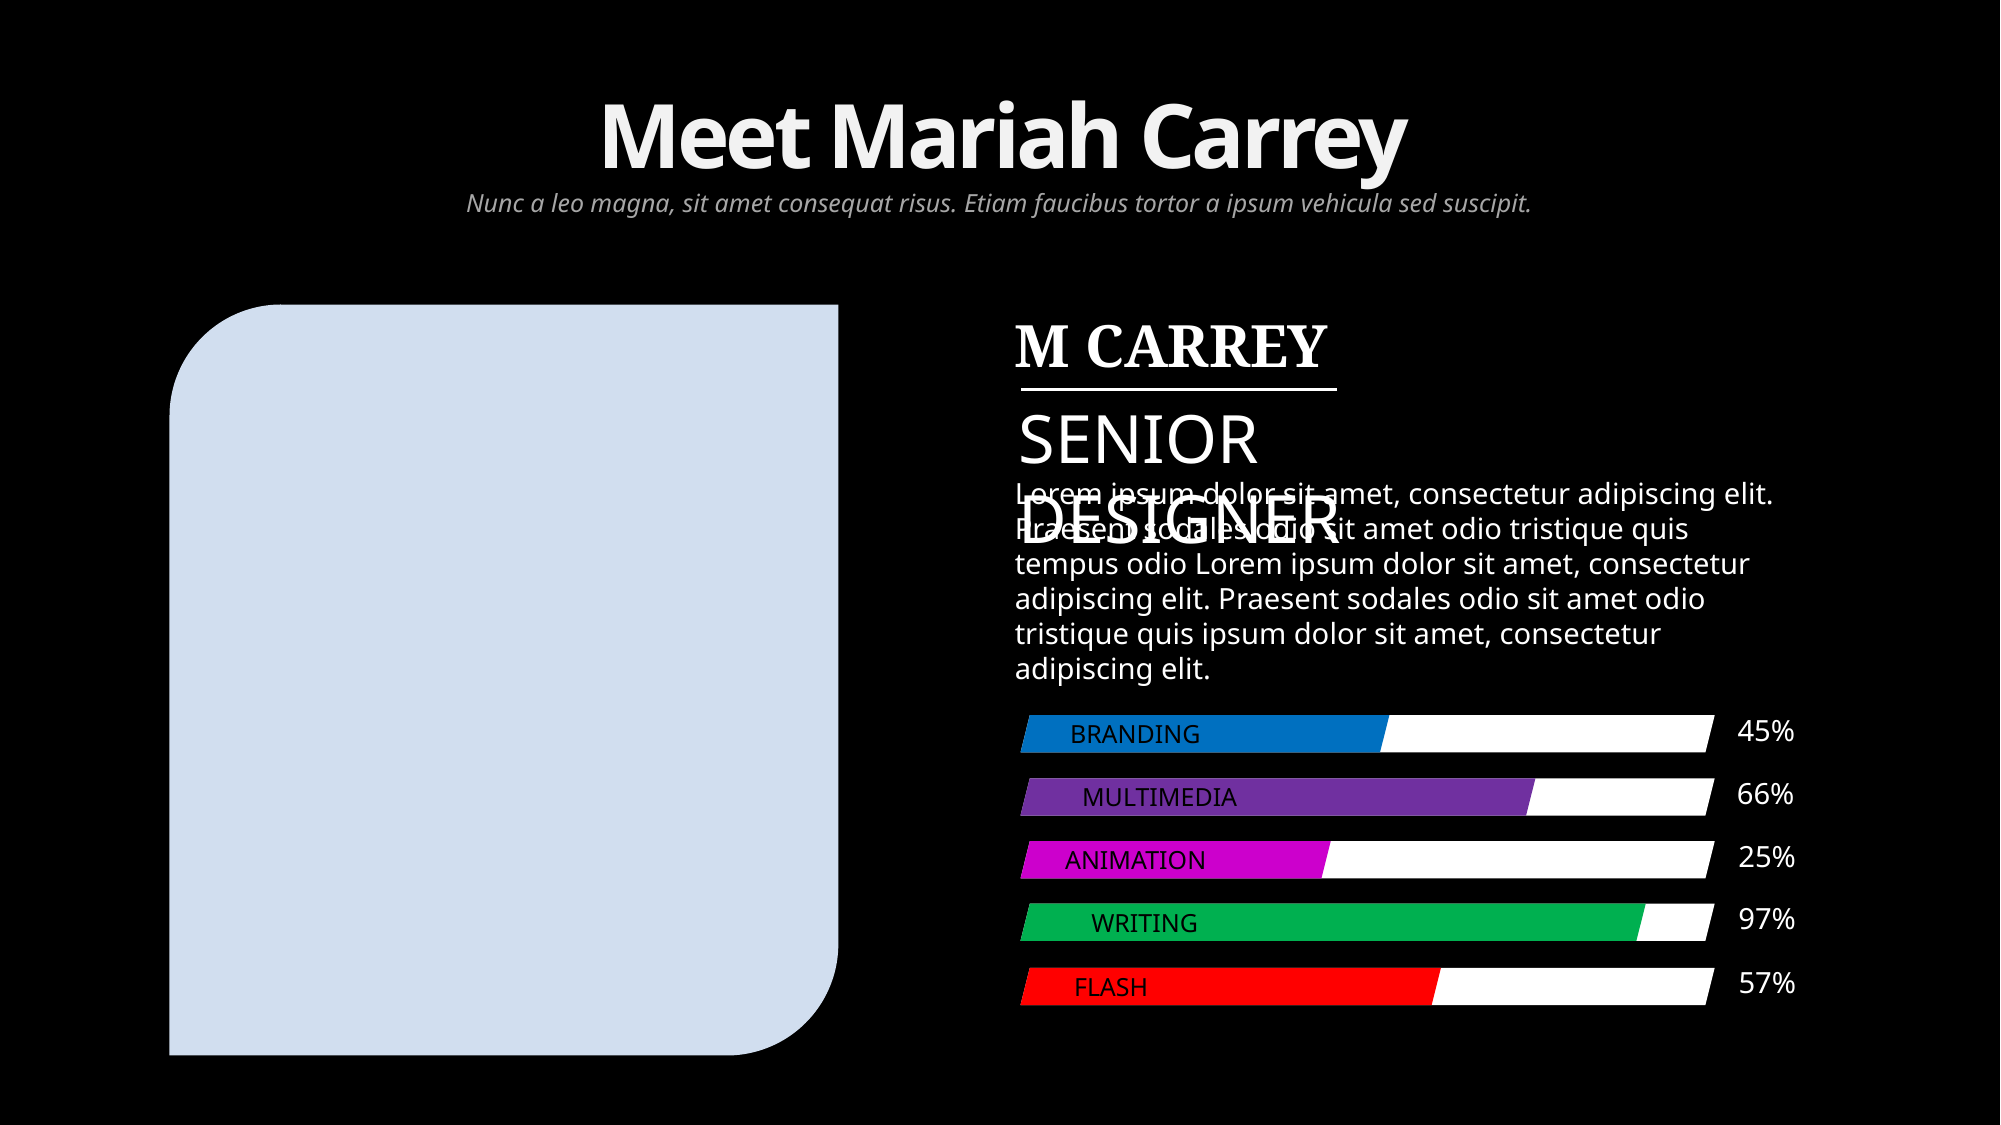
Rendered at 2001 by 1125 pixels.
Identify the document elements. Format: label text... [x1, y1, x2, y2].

text_box MULTIMEDIA [1019, 777, 1537, 817]
text_box M CARREY [999, 302, 1791, 387]
text_box [1323, 840, 1717, 880]
text_box [1638, 902, 1717, 942]
text_box 57% [1723, 957, 1811, 1008]
text_box 66% [1721, 767, 1810, 818]
text_box FLASH [1019, 966, 1443, 1007]
text_box [1433, 966, 1717, 1007]
text_box Meet Mariah Carrey [587, 74, 1420, 182]
text_box [1381, 714, 1717, 754]
text_box BRANDING [1019, 714, 1391, 754]
text_box Nunc a leo magna, sit amet consequat risus. Etiam faucibus tortor a ipsum vehicula sed suscipit. [123, 182, 1884, 223]
text_box WRITING [1019, 902, 1648, 942]
text_box 97% [1723, 893, 1811, 943]
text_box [169, 304, 839, 1056]
text_box 25% [1723, 830, 1811, 881]
text_box 45% [1722, 704, 1810, 755]
text_box ANIMATION [1019, 840, 1333, 880]
text_box SENIOR DESIGNER [1003, 389, 1424, 564]
text_box Lorem ipsum dolor sit amet, consectetur adipiscing elit. Praesent sodales odio sit amet odio tristique quis tempus odio Lorem ipsum dolor sit amet, consectetur adipiscing elit. Praesent sodales odio sit amet odio tristique quis ipsum dolor sit amet, consectetur adipiscing elit. [999, 467, 1815, 693]
text_box [1528, 777, 1717, 817]
